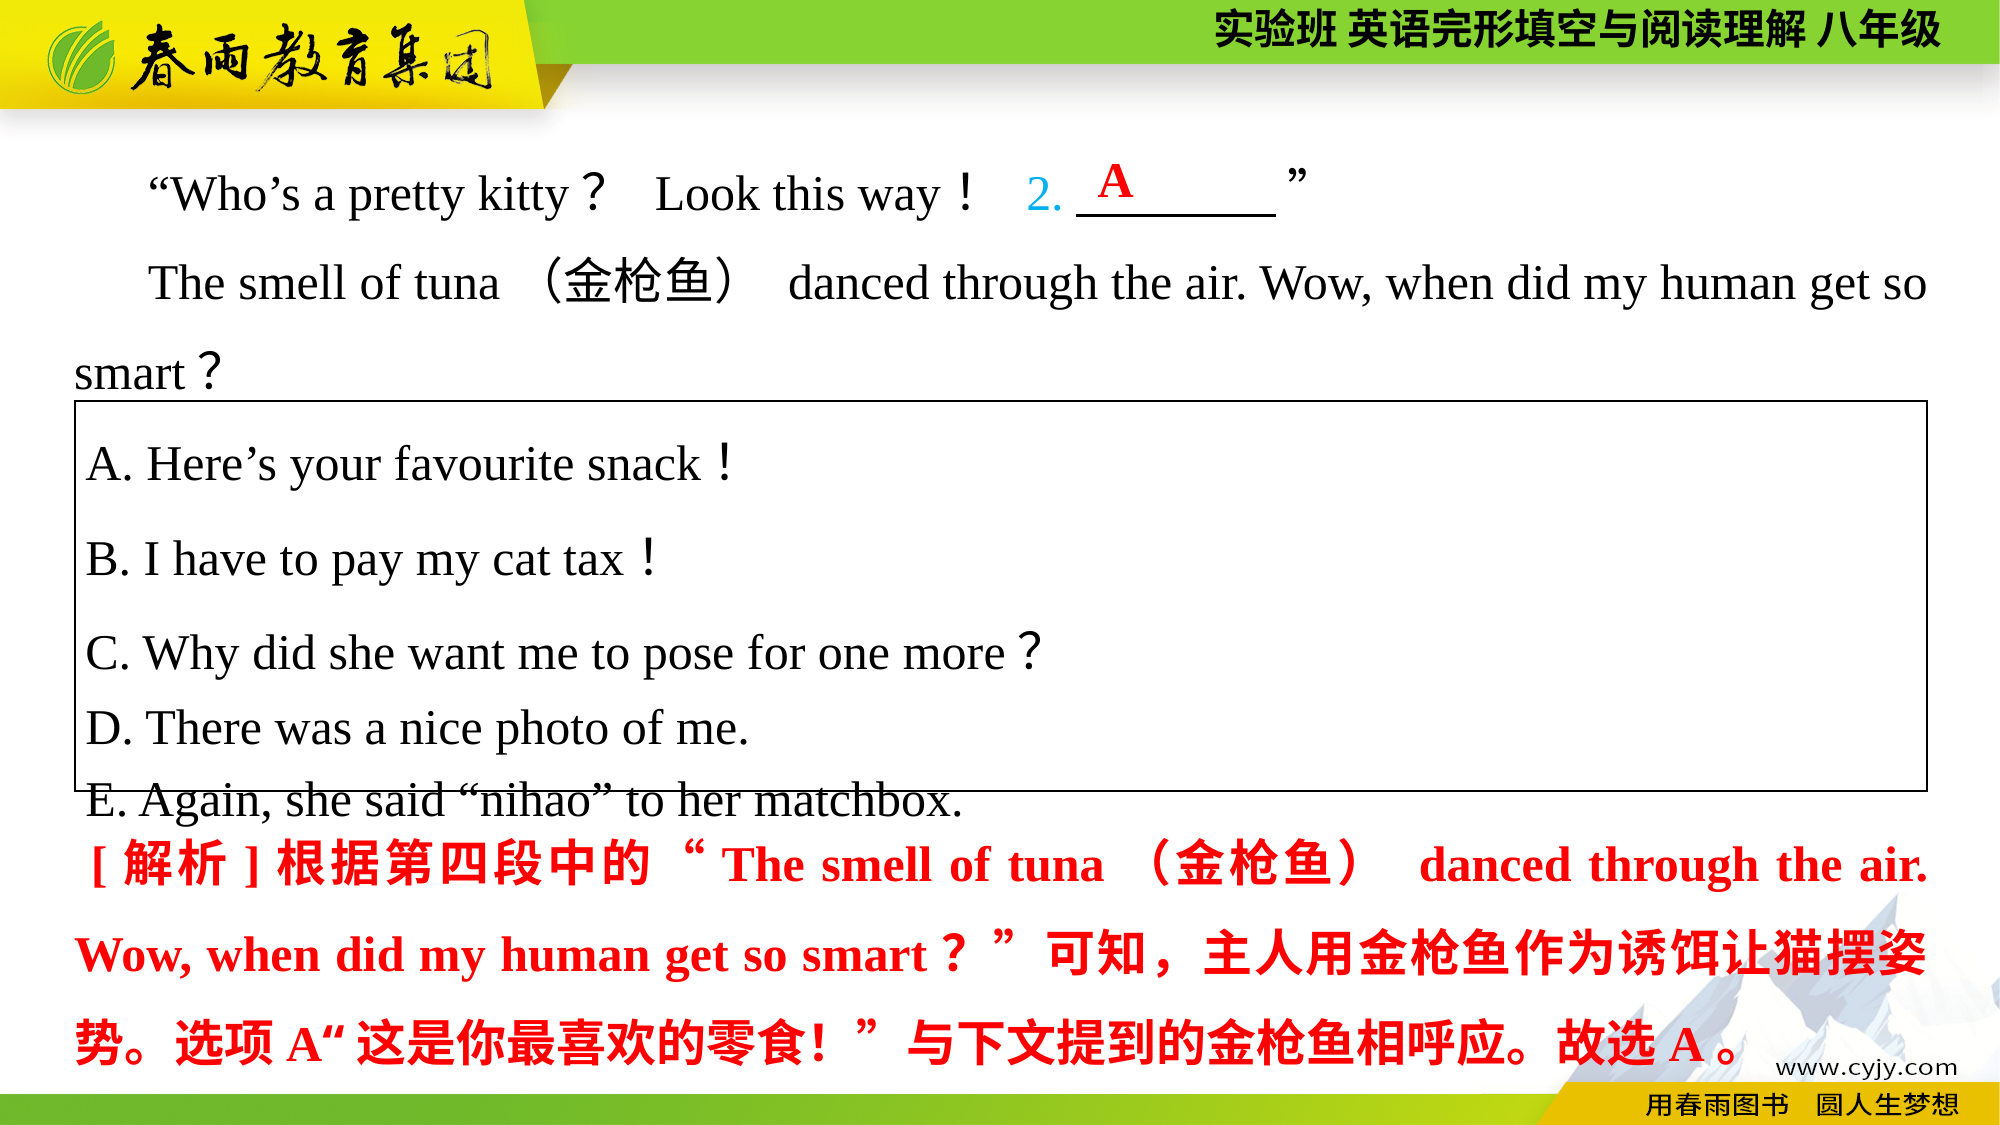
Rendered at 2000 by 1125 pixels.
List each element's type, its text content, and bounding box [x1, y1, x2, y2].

text_box [解析]根据第四段中的“The smell of tuna（金枪鱼） danced through the air. Wow, when did my human get so smart？”可知，主人用金枪鱼作为诱饵让猫摆姿势。选项A“这是你最喜欢的零食！”与下文提到的金枪鱼相呼应。故选A。 [59, 794, 1944, 1080]
list “Who’s a pretty kitty？ Look this way！ 2. ” The smell of tuna（金枪鱼） danced through the air. Wow, when did my human get so smart？ [59, 122, 1944, 399]
picture [0, 0, 2000, 1125]
table_header A. Here’s your favourite snack！ B. I have to pay my cat tax！ C. Why did she want me to pose for one more？ D. There was a nice photo of me. E. Again, she said “nihao” to her matchbox. [76, 402, 1926, 790]
text_box A [1083, 140, 1149, 215]
